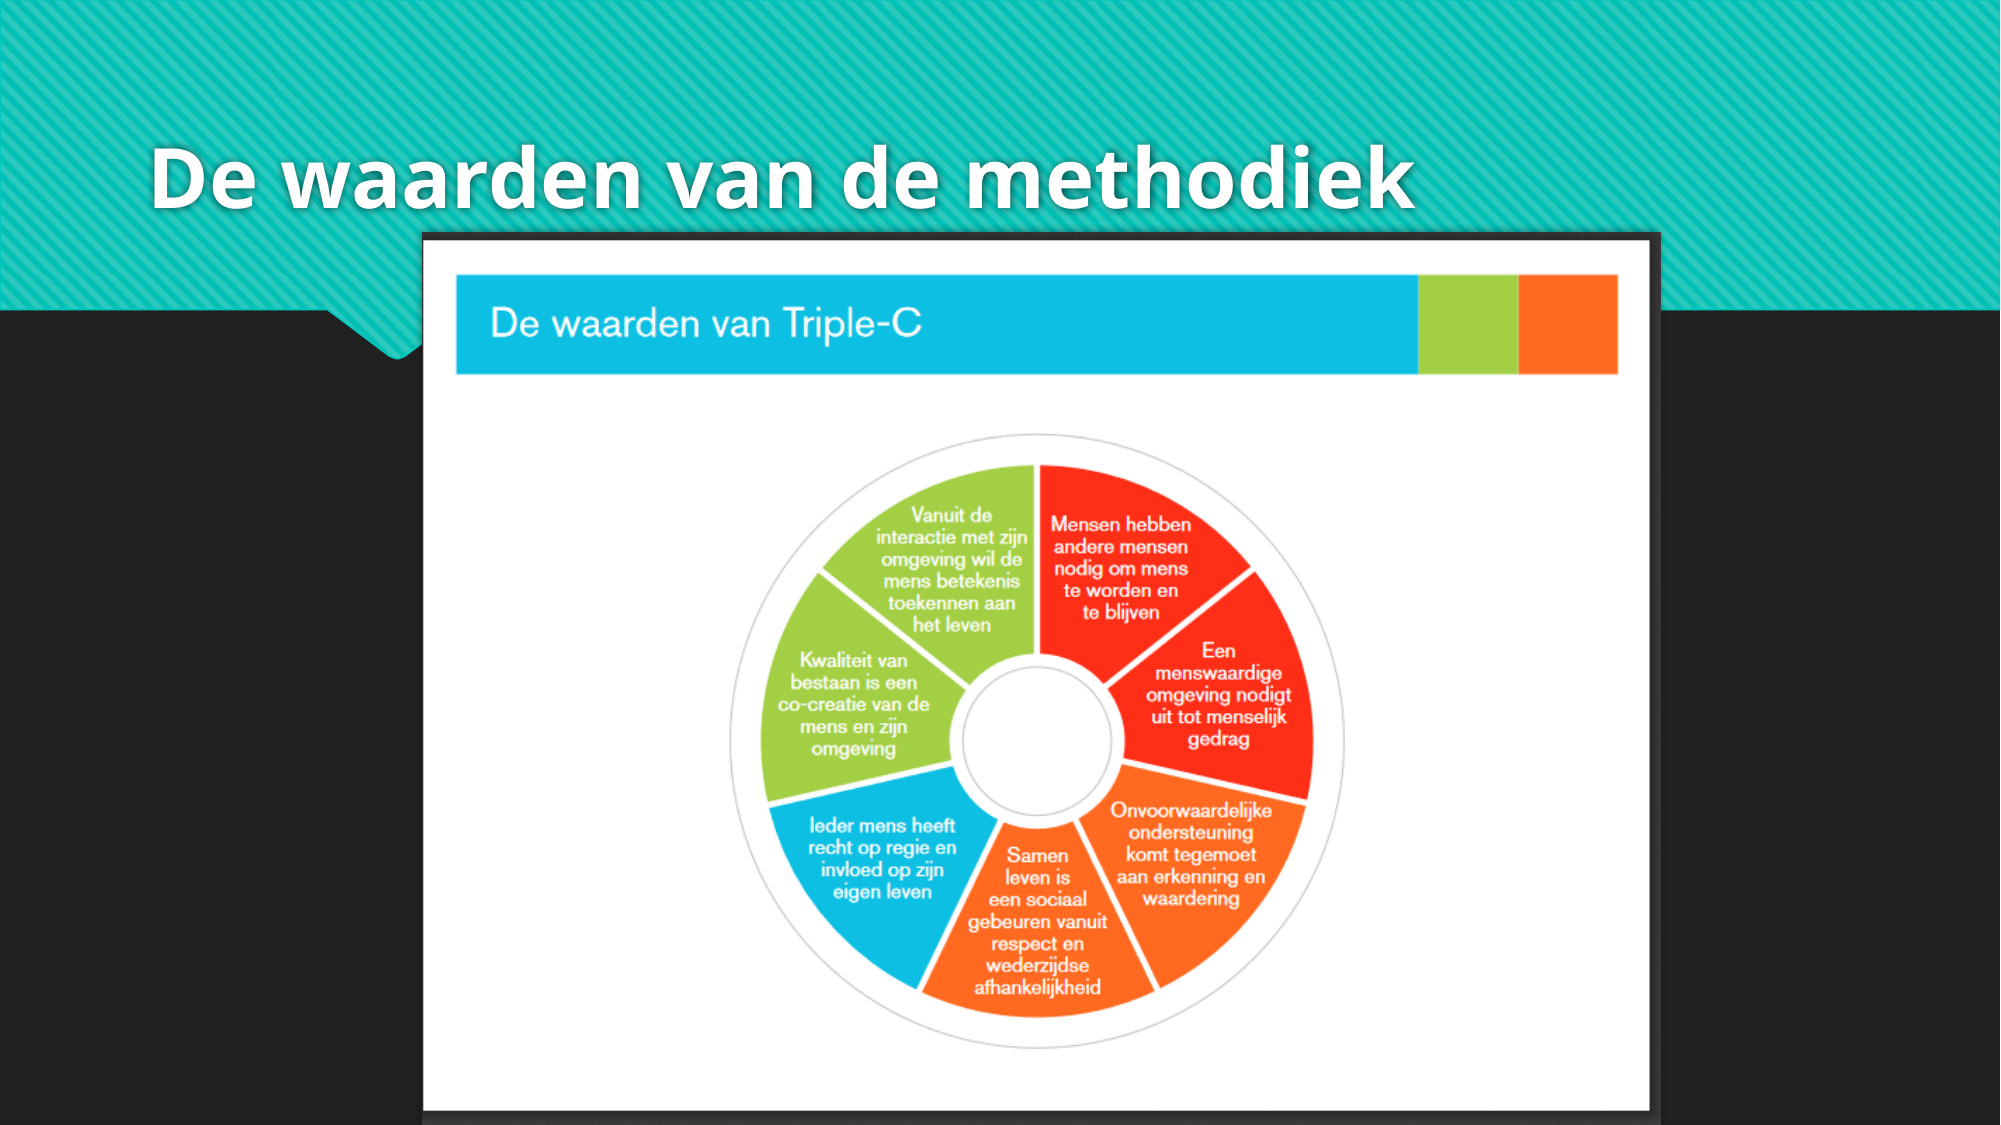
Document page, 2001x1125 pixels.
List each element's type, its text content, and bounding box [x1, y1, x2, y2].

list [422, 232, 1661, 1125]
title De waarden van de methodiek [132, 73, 1868, 233]
